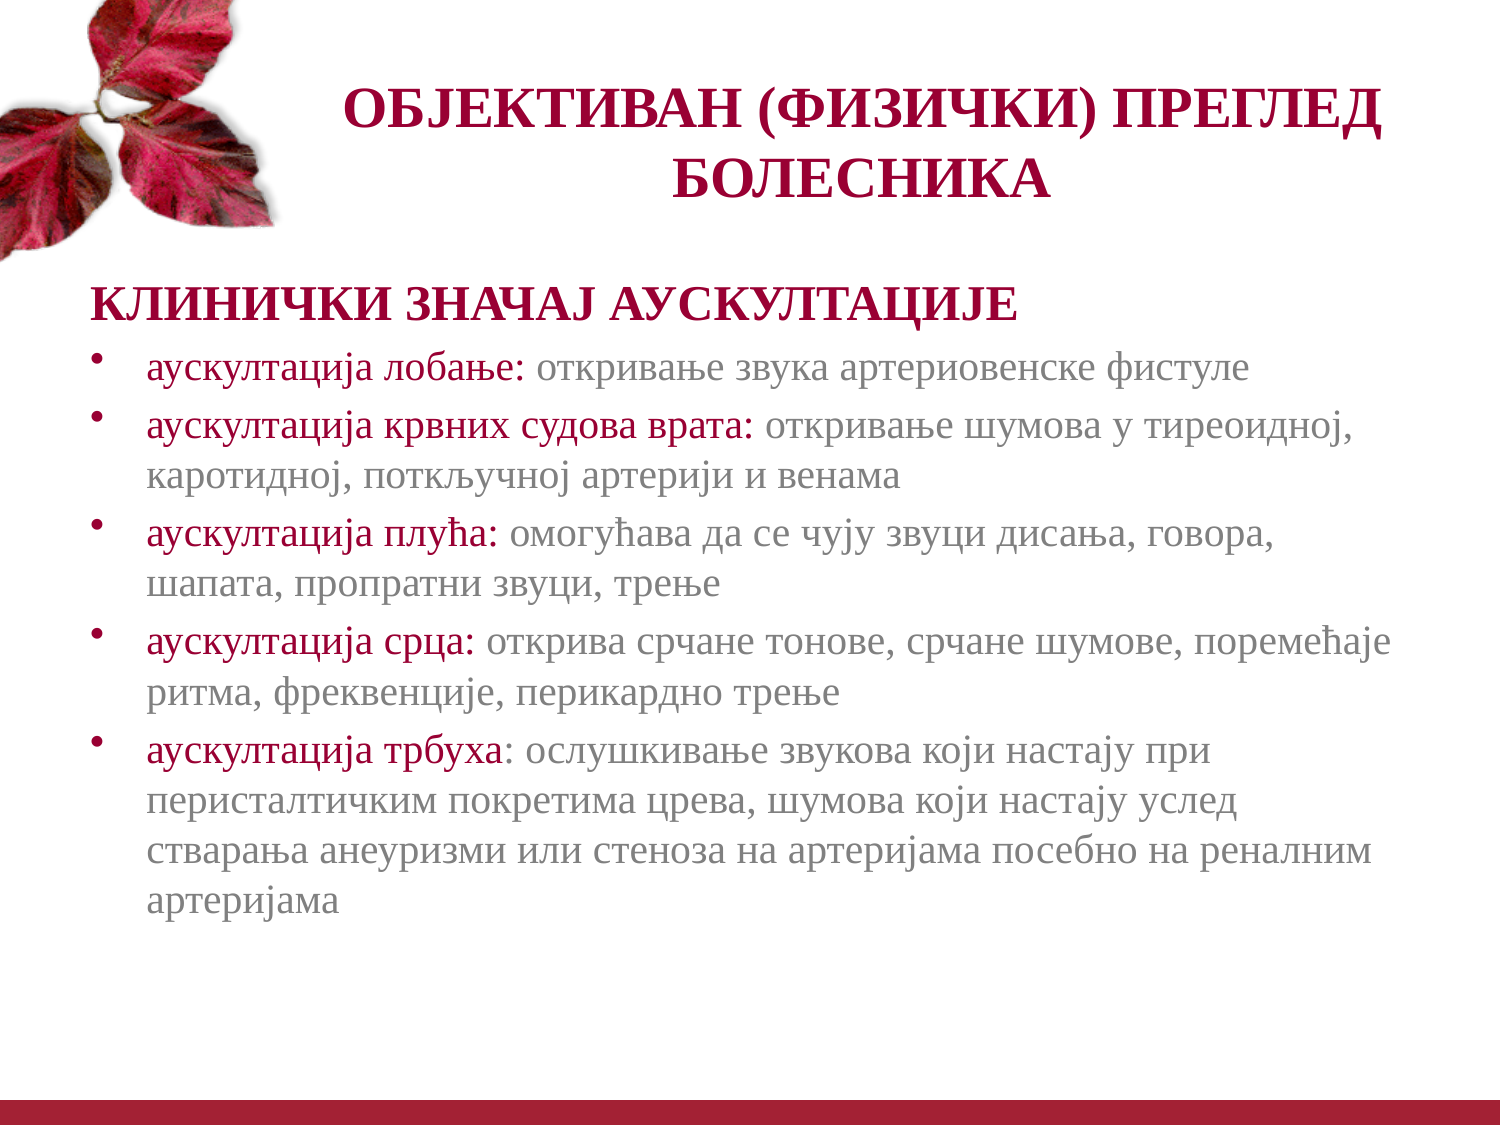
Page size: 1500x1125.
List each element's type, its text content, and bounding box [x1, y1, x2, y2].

list КЛИНИЧКИ ЗНАЧАЈ АУСКУЛТАЦИЈЕ аускултација лобање: откривање звука артериовенске фистуле аускултација крвних судова врата: откривање шумова у тиреоидној, каротидној, поткључној артерији и венама аускултација плућа: омогућава да се чују звуци дисања, говора, шапата, пропратни звуци, трење аускултација срца: открива срчане тонове, срчане шумове, поремећаје ритма, фреквенције, перикардно трење аускултација трбуха: ослушкивање звукова који настају при перисталтичким покретима црева, шумова који настају услед стварања анеуризми или стеноза на артеријама посебно на реналним артеријама [74, 262, 1426, 1006]
picture [0, 0, 295, 273]
title ОБЈЕКТИВАН (ФИЗИЧКИ) ПРЕГЛЕД БОЛЕСНИКА [289, 44, 1436, 233]
